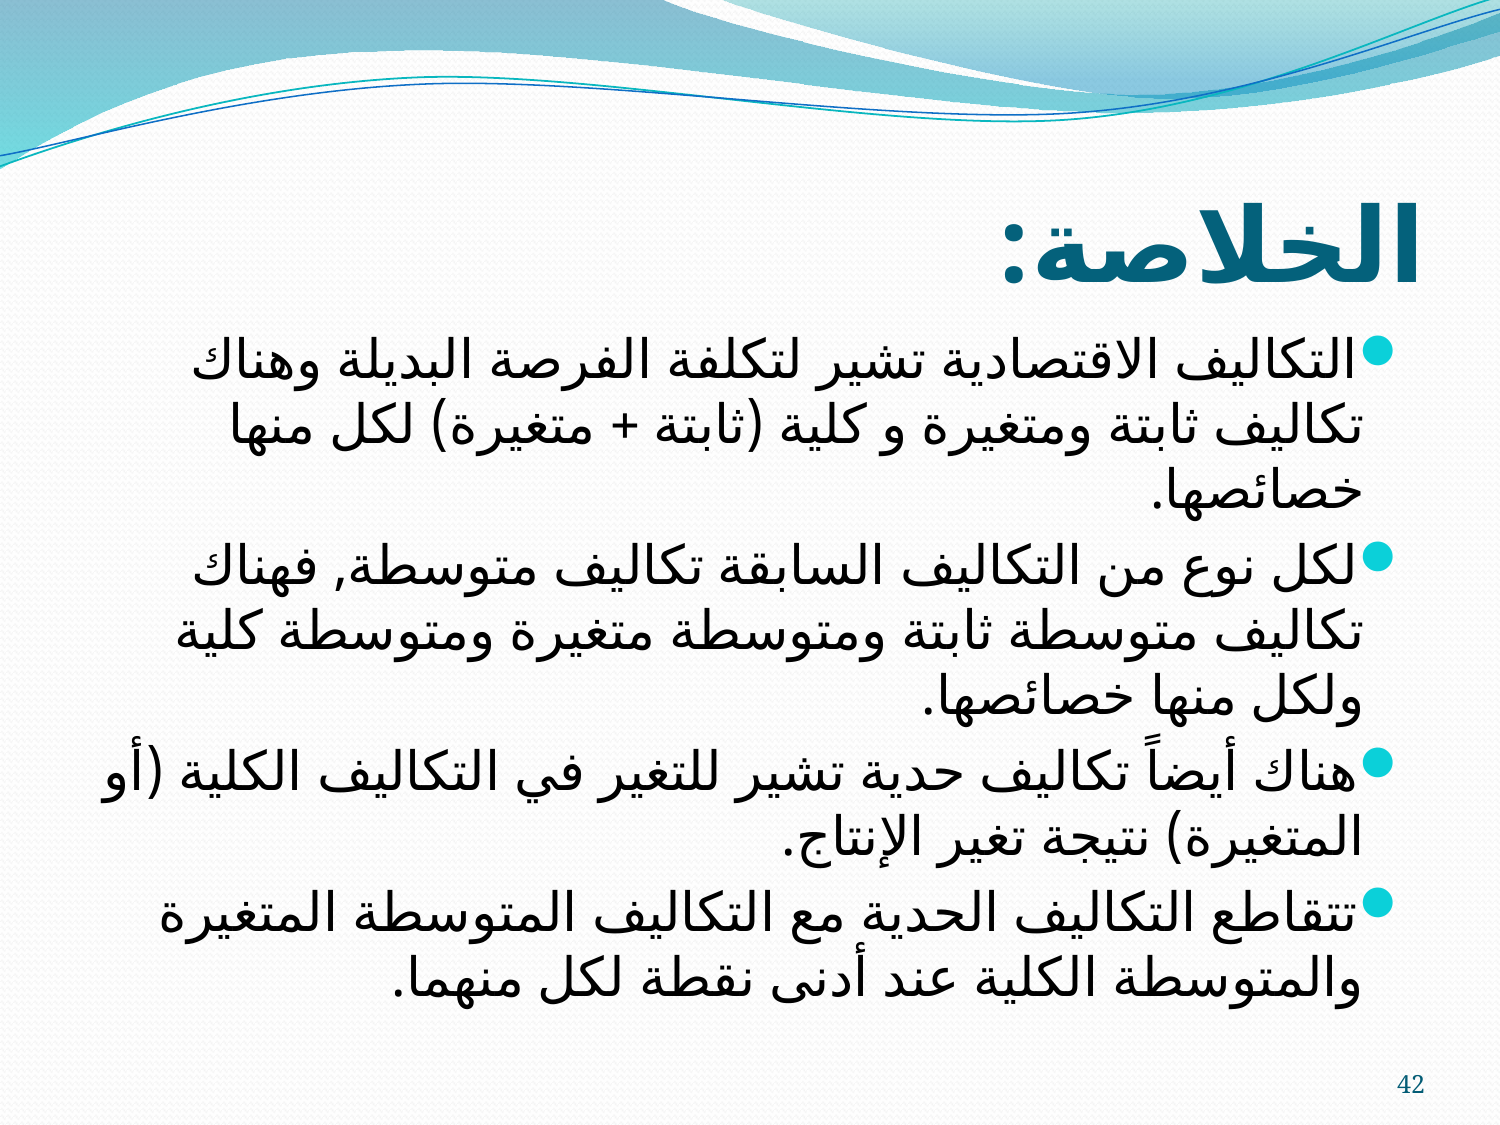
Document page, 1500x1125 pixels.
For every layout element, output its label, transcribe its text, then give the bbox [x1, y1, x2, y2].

slide_number 42 [1299, 1042, 1425, 1103]
title الخلاصة: [75, 115, 1425, 303]
list التكاليف الاقتصادية تشير لتكلفة الفرصة البديلة وهناك تكاليف ثابتة ومتغيرة و كلية (ثابتة + متغيرة) لكل منها خصائصها. لكل نوع من التكاليف السابقة تكاليف متوسطة, فهناك تكاليف متوسطة ثابتة ومتوسطة متغيرة ومتوسطة كلية ولكل منها خصائصها. هناك أيضاً تكاليف حدية تشير للتغير في التكاليف الكلية (أو المتغيرة) نتيجة تغير الإنتاج. تتقاطع التكاليف الحدية مع التكاليف المتوسطة المتغيرة والمتوسطة الكلية عند أدنى نقطة لكل منهما. [75, 317, 1425, 1038]
